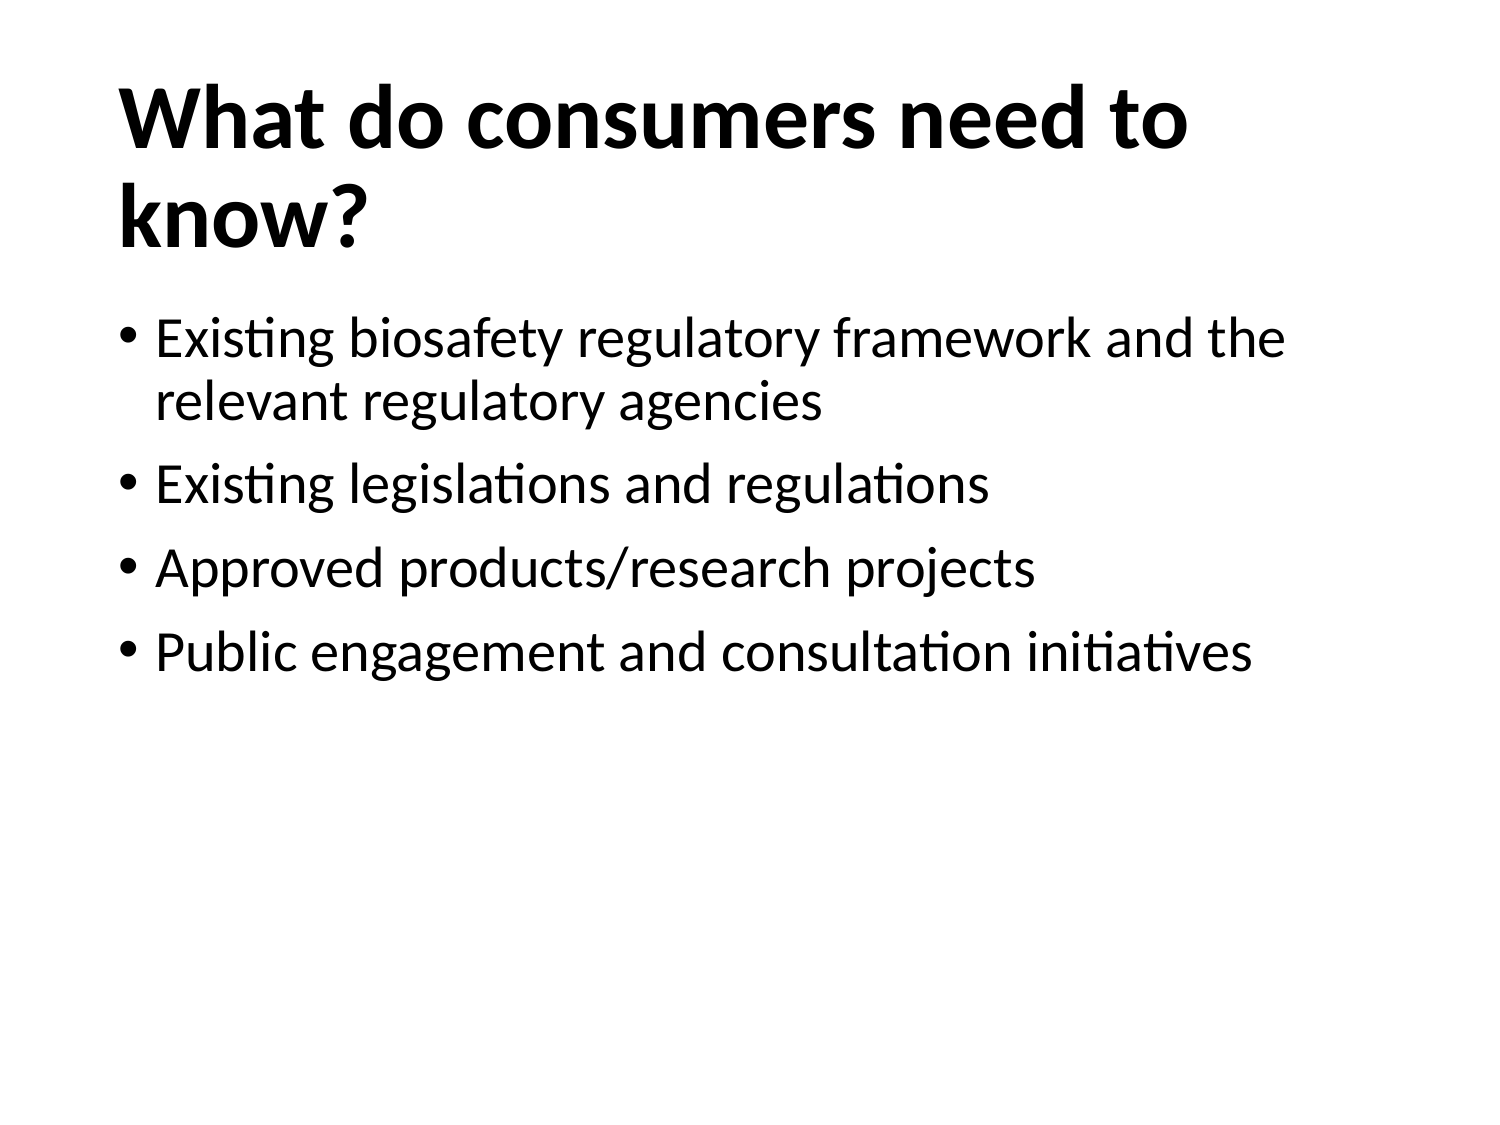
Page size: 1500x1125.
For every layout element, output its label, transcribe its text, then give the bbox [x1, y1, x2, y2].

title What do consumers need to know? [103, 59, 1397, 278]
list Existing biosafety regulatory framework and the relevant regulatory agencies Existing legislations and regulations Approved products/research projects Public engagement and consultation initiatives [103, 299, 1397, 1014]
